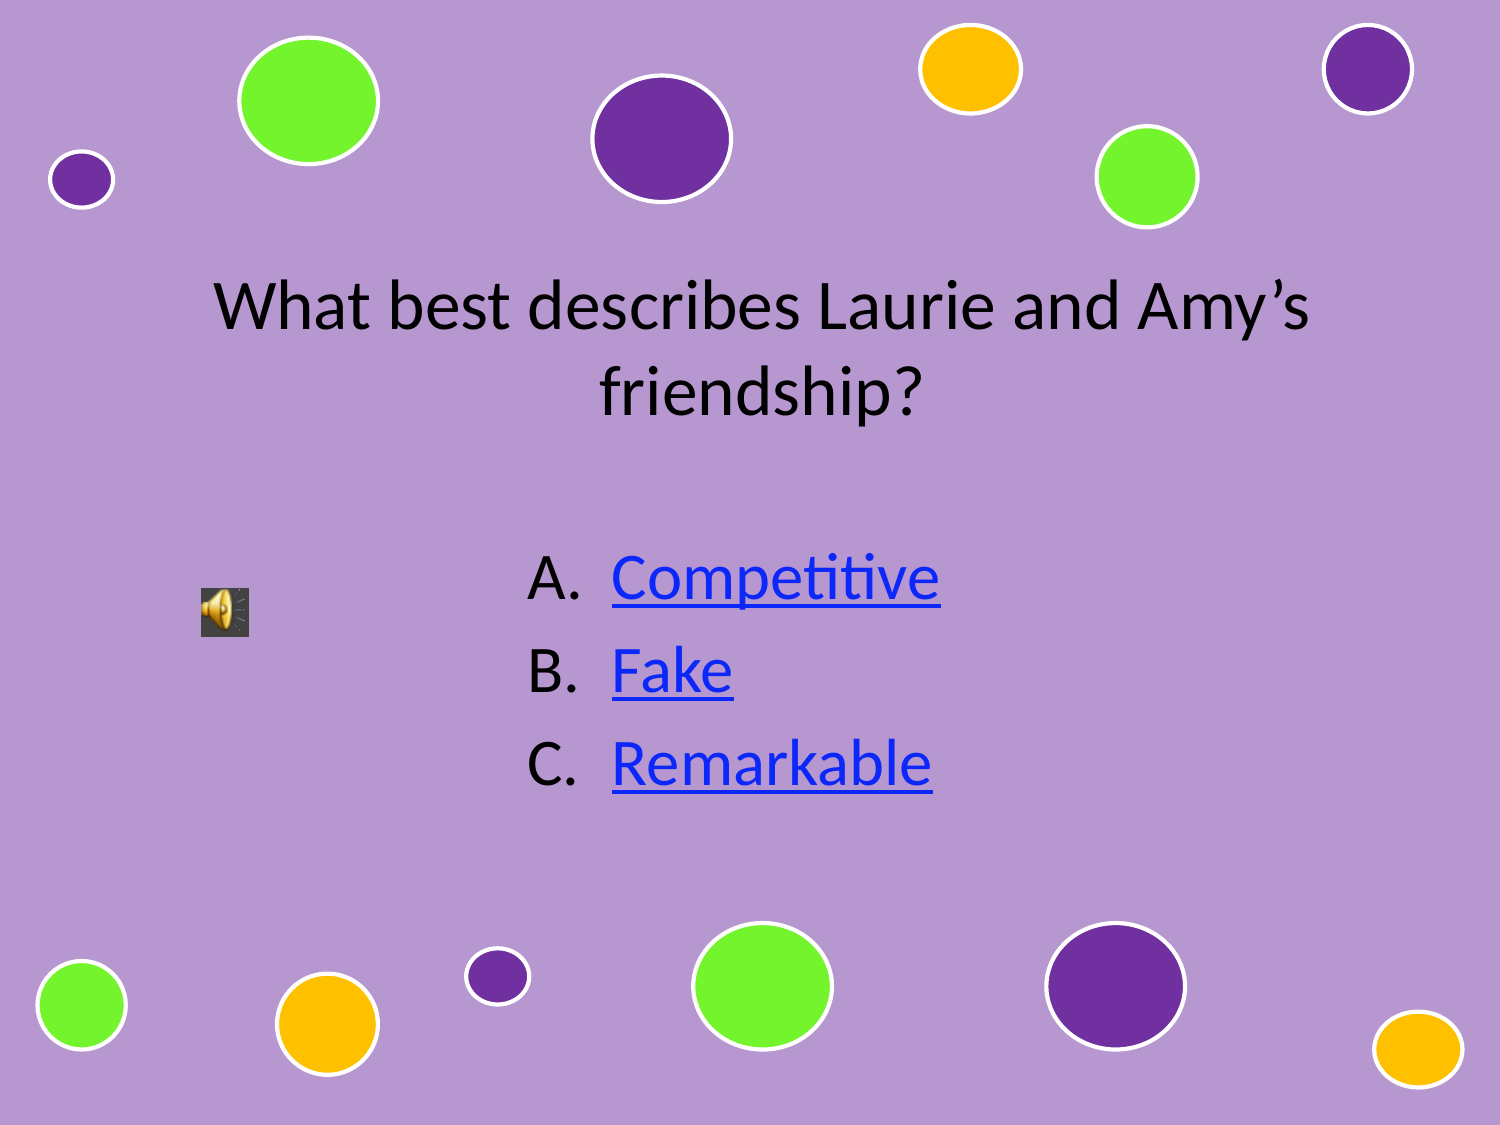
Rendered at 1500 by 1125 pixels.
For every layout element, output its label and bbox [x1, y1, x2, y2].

picture [199, 587, 251, 638]
text_box [37, 24, 1463, 1088]
